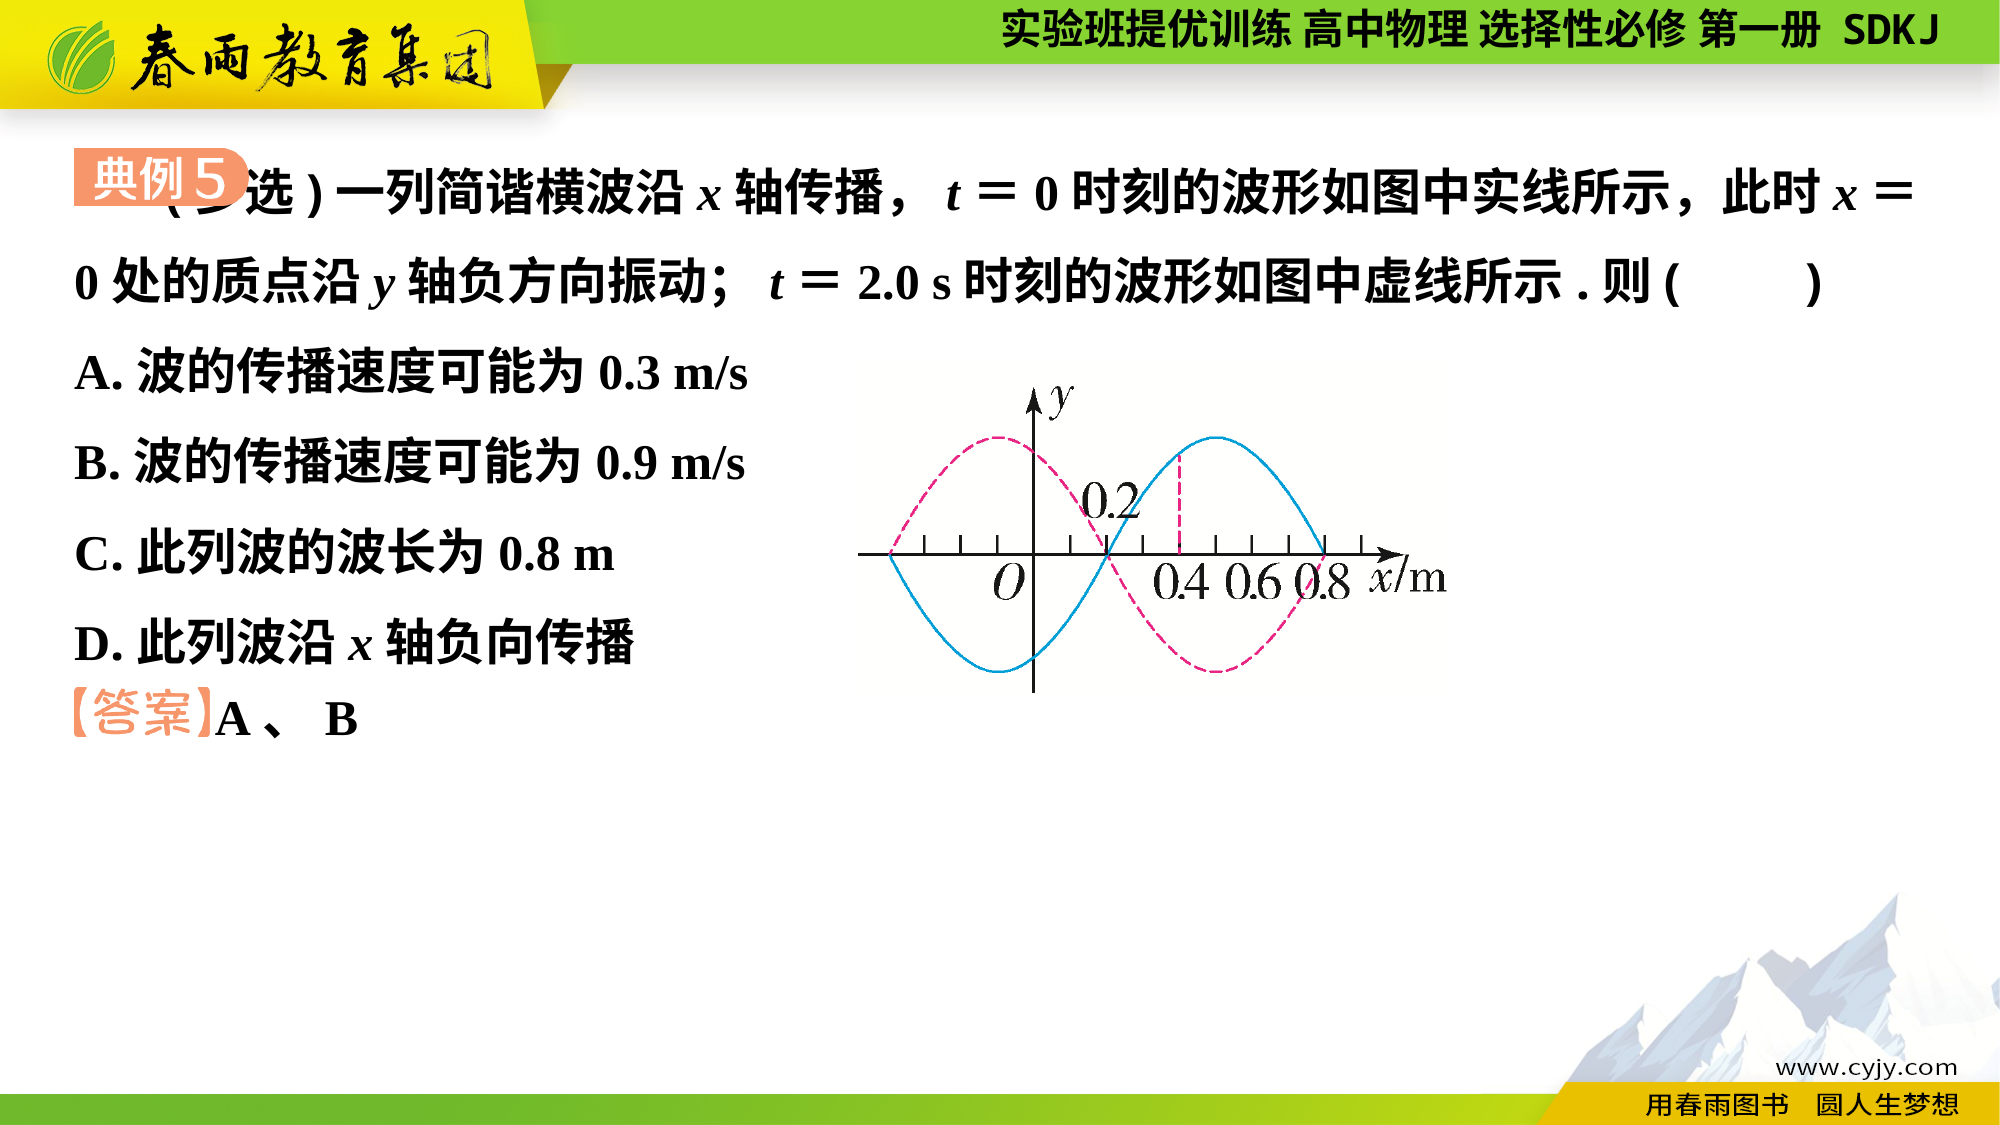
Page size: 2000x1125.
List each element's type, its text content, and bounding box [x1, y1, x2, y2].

picture [0, 0, 2000, 1125]
text_box A、B [199, 677, 373, 753]
list (多选)一列简谐横波沿x轴传播，t＝0时刻的波形如图中实线所示，此时x＝0处的质点沿y轴负方向振动；t＝2.0 s时刻的波形如图中虚线所示.则( ) A.波的传播速度可能为0.3 m/s B.波的传播速度可能为0.9 m/s C.此列波的波长为0.8 m D.此列波沿x轴负向传播 [59, 122, 1944, 683]
